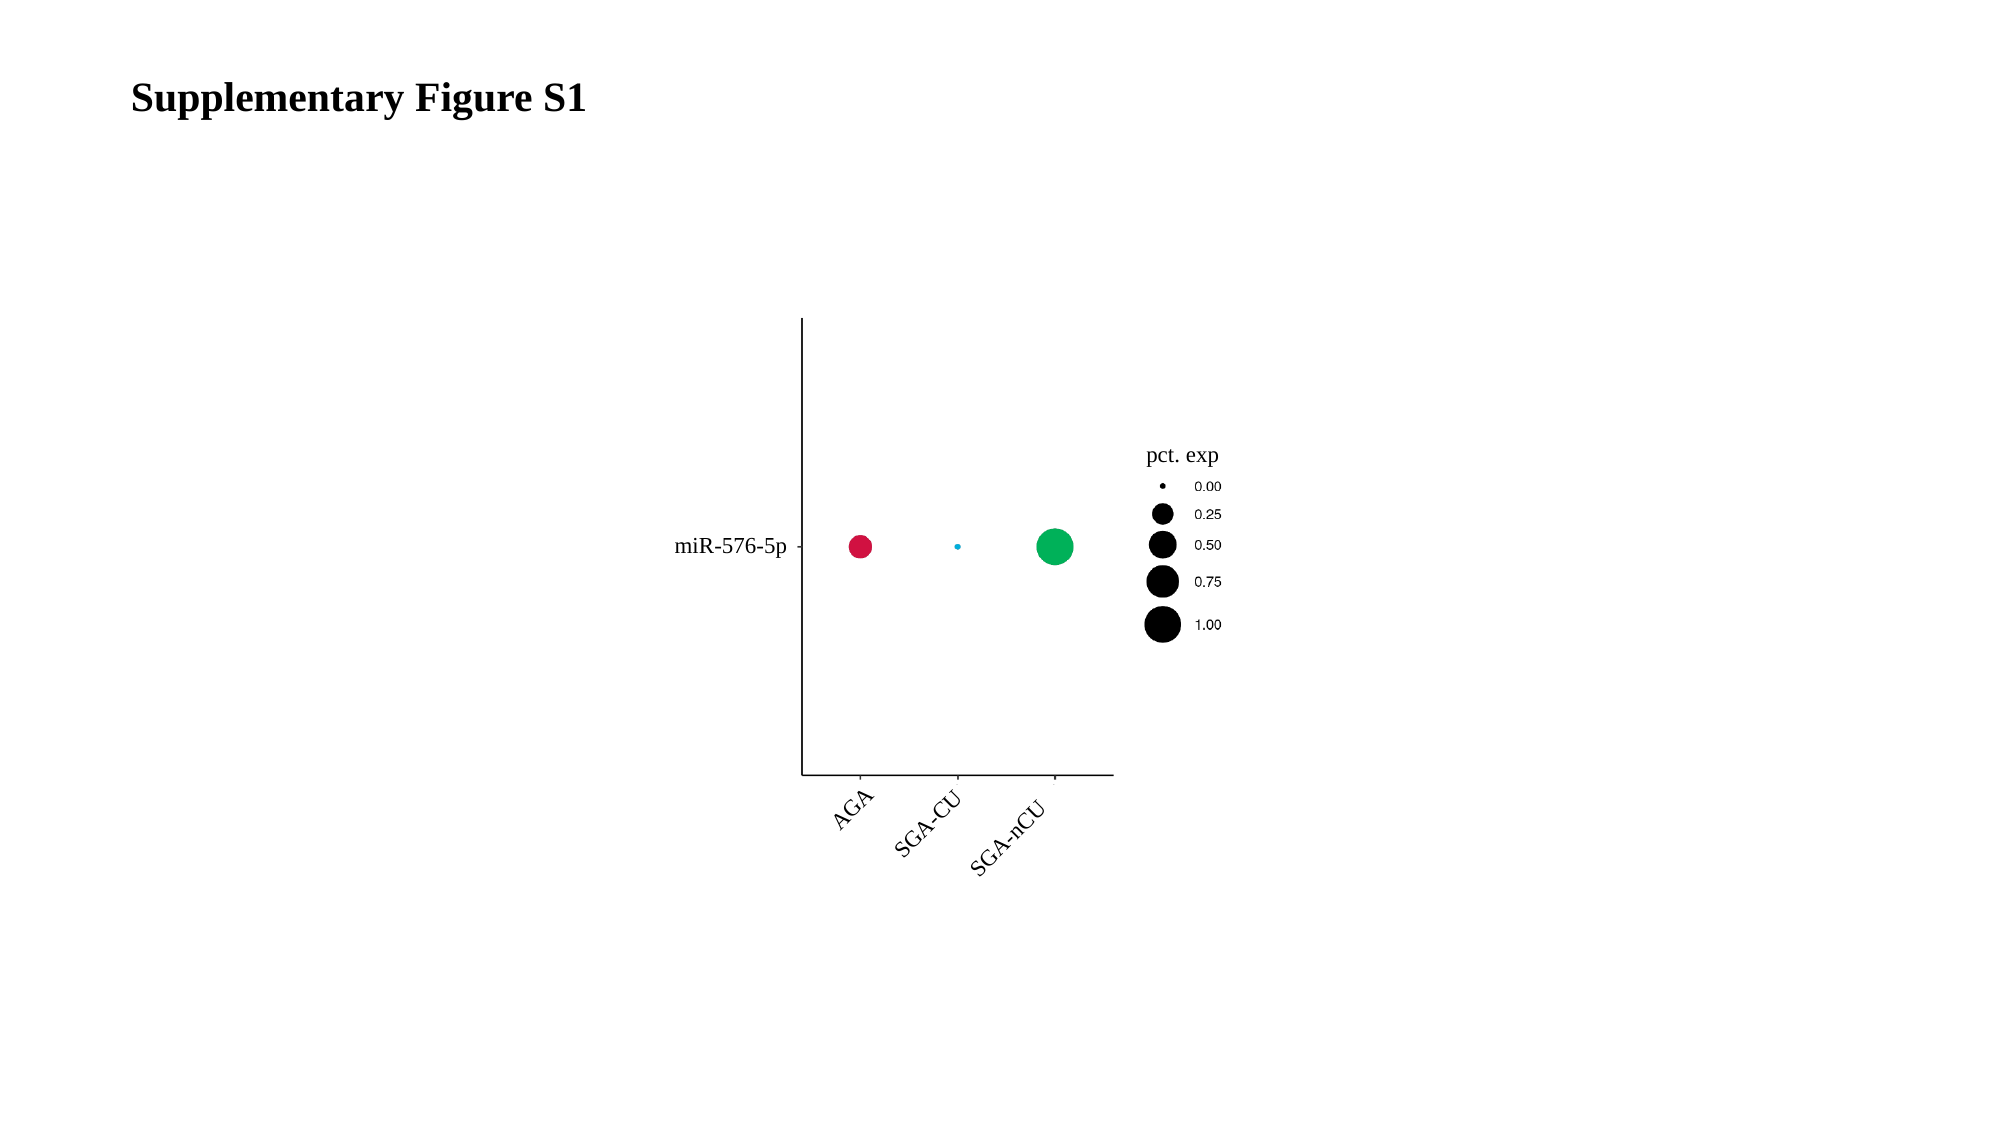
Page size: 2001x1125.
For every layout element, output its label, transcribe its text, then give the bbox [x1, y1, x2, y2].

text_box Supplementary Figure S1 [116, 62, 1346, 128]
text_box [659, 309, 1239, 860]
